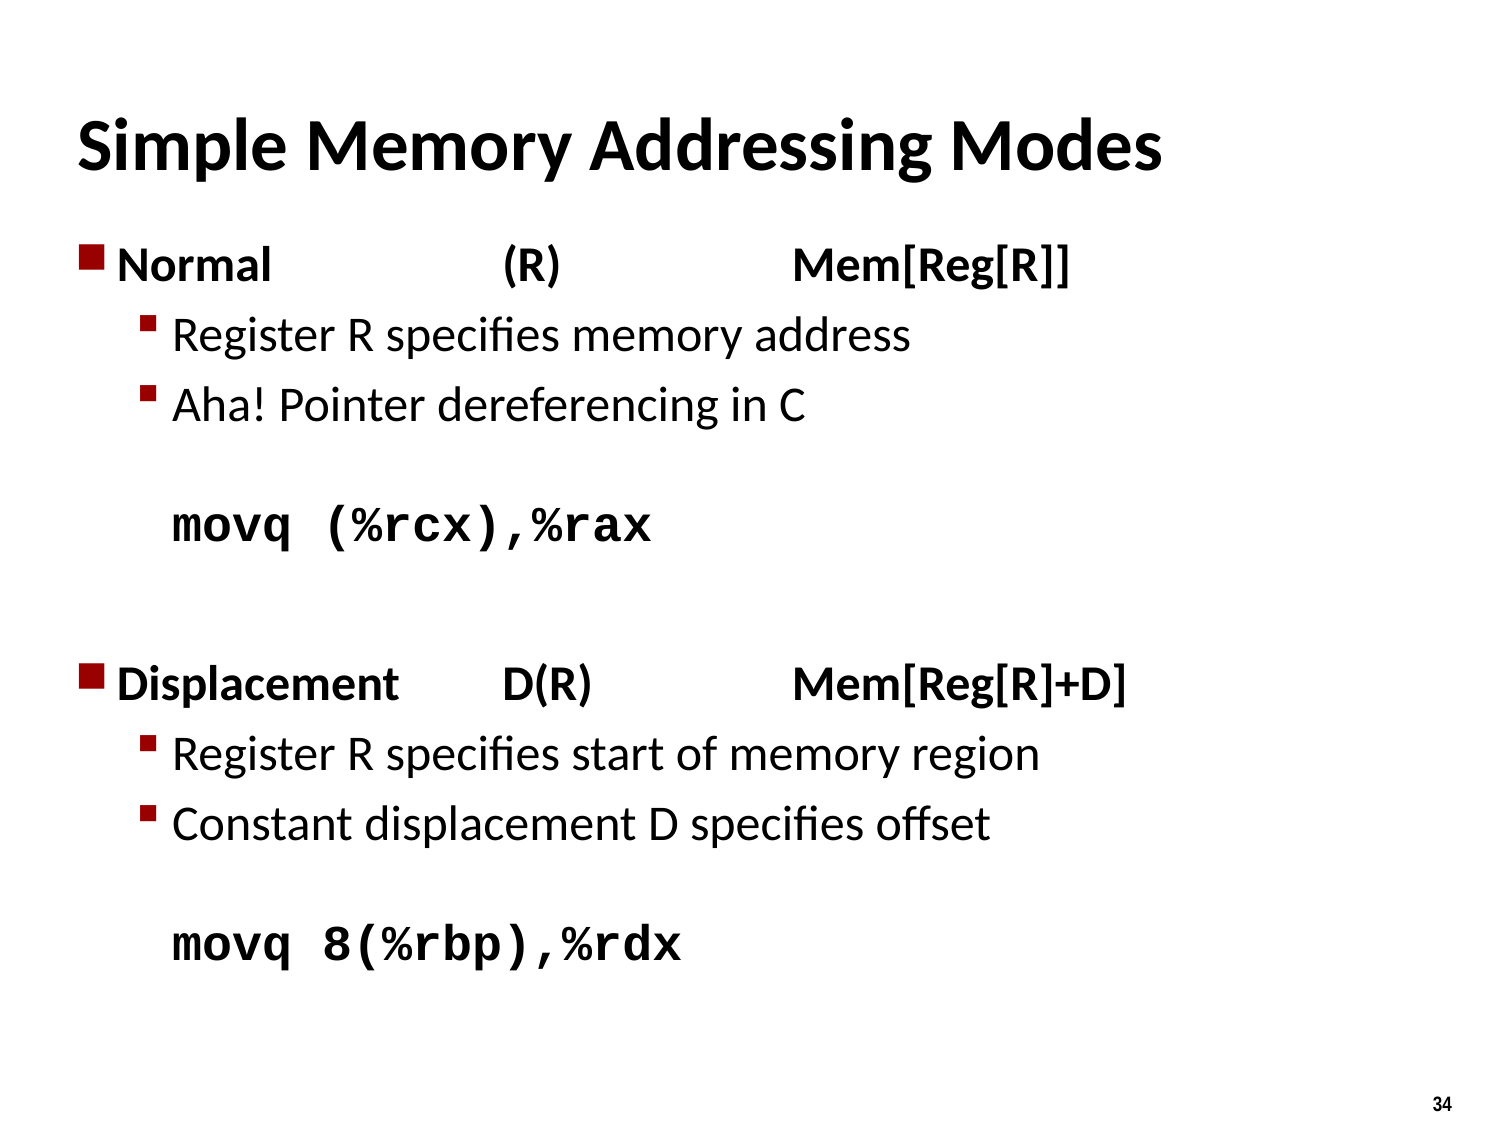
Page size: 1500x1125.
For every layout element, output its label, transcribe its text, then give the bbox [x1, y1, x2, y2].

list Normal (R) Mem[Reg[R]] Register R specifies memory address Aha! Pointer dereferencing in C movq (%rcx),%rax Displacement D(R) Mem[Reg[R]+D] Register R specifies start of memory region Constant displacement D specifies offset movq 8(%rbp),%rdx [64, 223, 1361, 1040]
title Simple Memory Addressing Modes [62, 93, 1217, 188]
